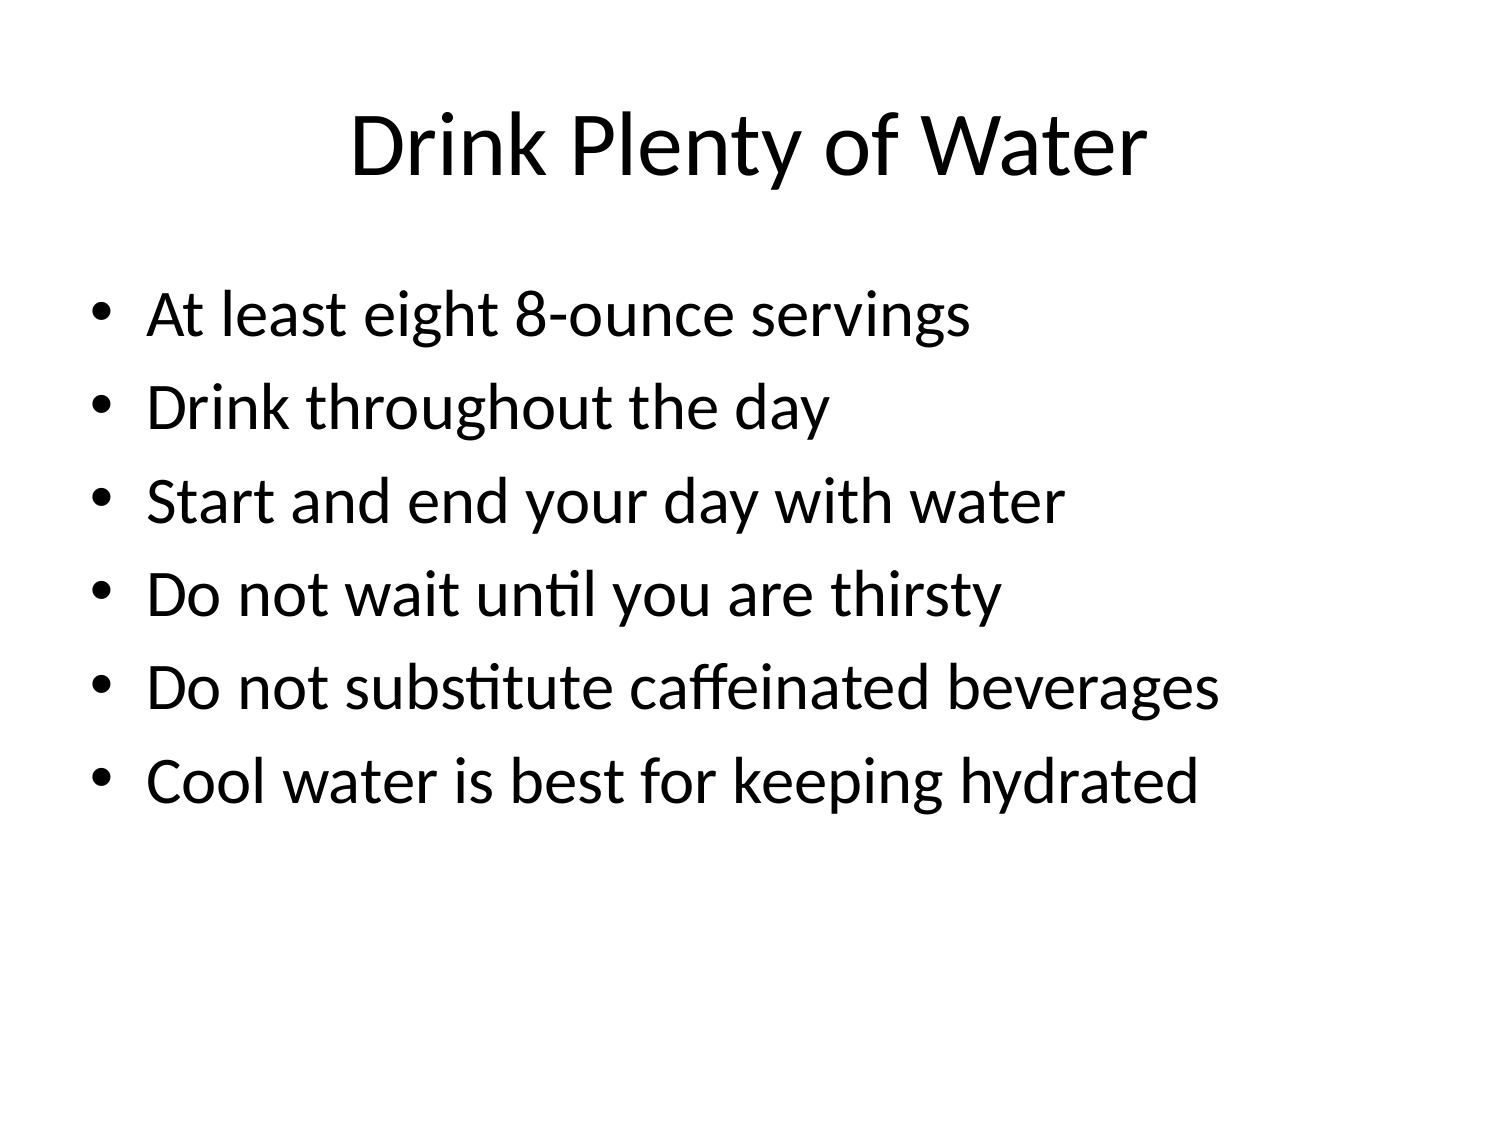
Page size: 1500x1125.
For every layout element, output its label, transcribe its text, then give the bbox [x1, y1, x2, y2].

title Drink Plenty of Water [75, 45, 1425, 233]
list At least eight 8-ounce servings Drink throughout the day Start and end your day with water Do not wait until you are thirsty Do not substitute caffeinated beverages Cool water is best for keeping hydrated [75, 262, 1425, 1005]
